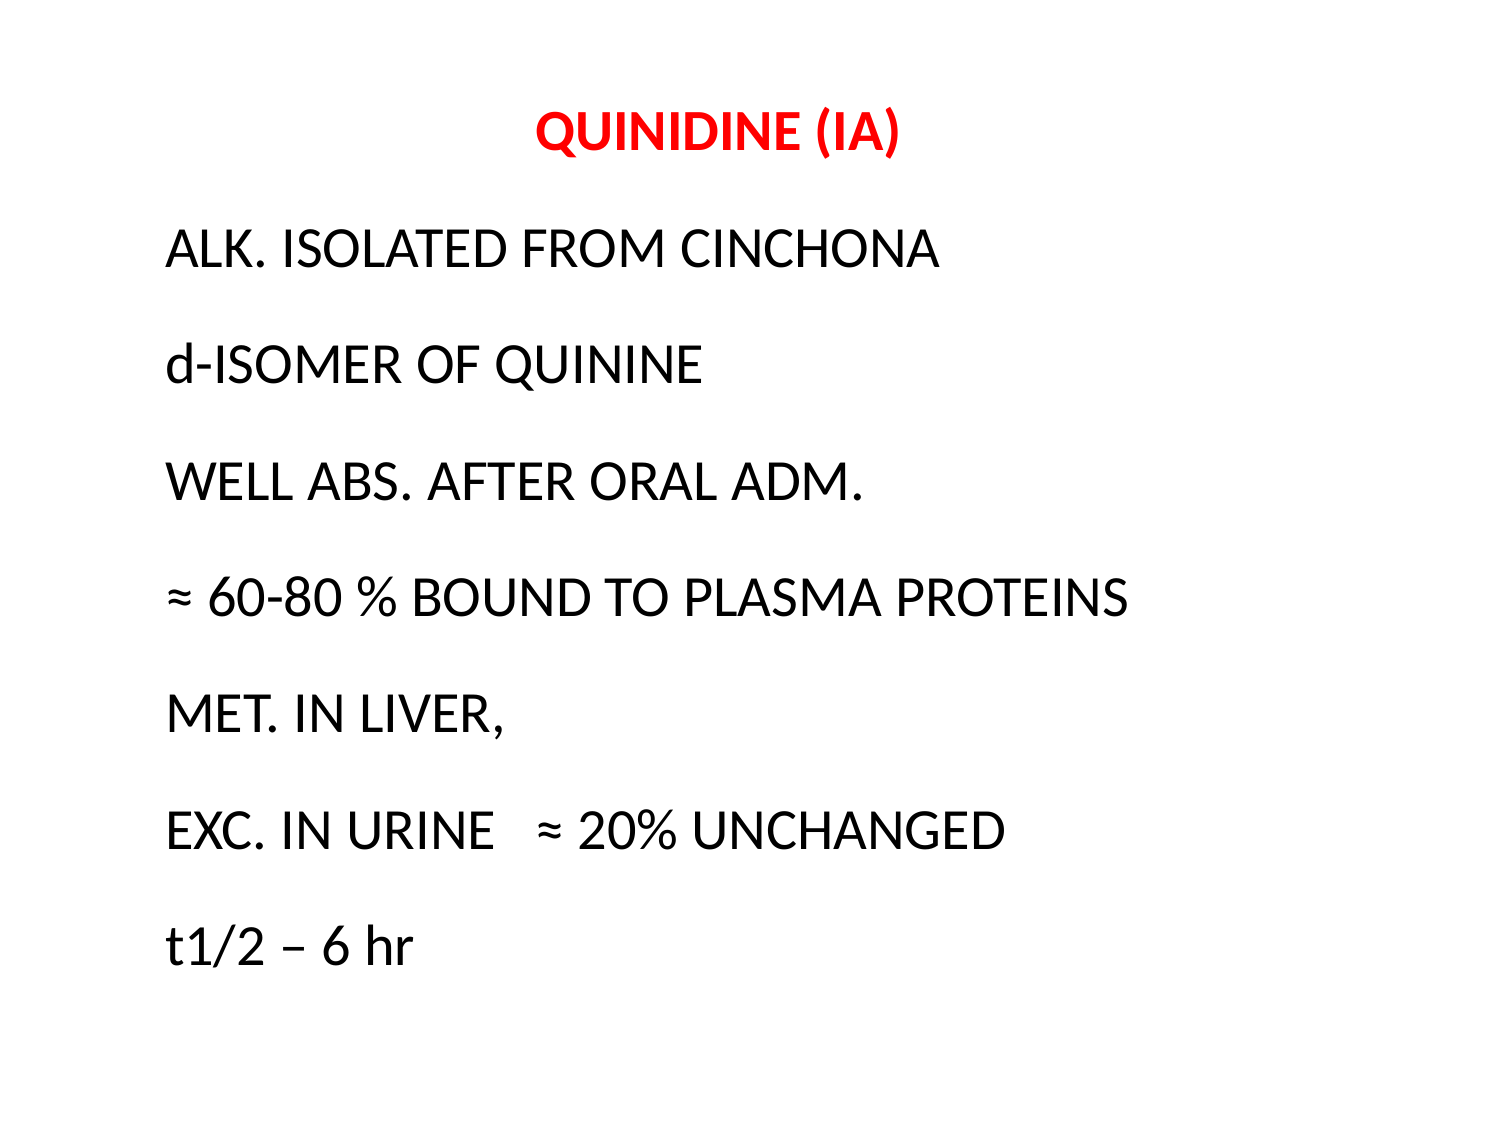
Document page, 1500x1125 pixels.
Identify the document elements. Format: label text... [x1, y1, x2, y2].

list QUINIDINE (IA) ALK. ISOLATED FROM CINCHONA d-ISOMER OF QUININE WELL ABS. AFTER ORAL ADM. ≈ 60-80 % BOUND TO PLASMA PROTEINS MET. IN LIVER, EXC. IN URINE ≈ 20% UNCHANGED t1/2 – 6 hr [150, 50, 1288, 1063]
